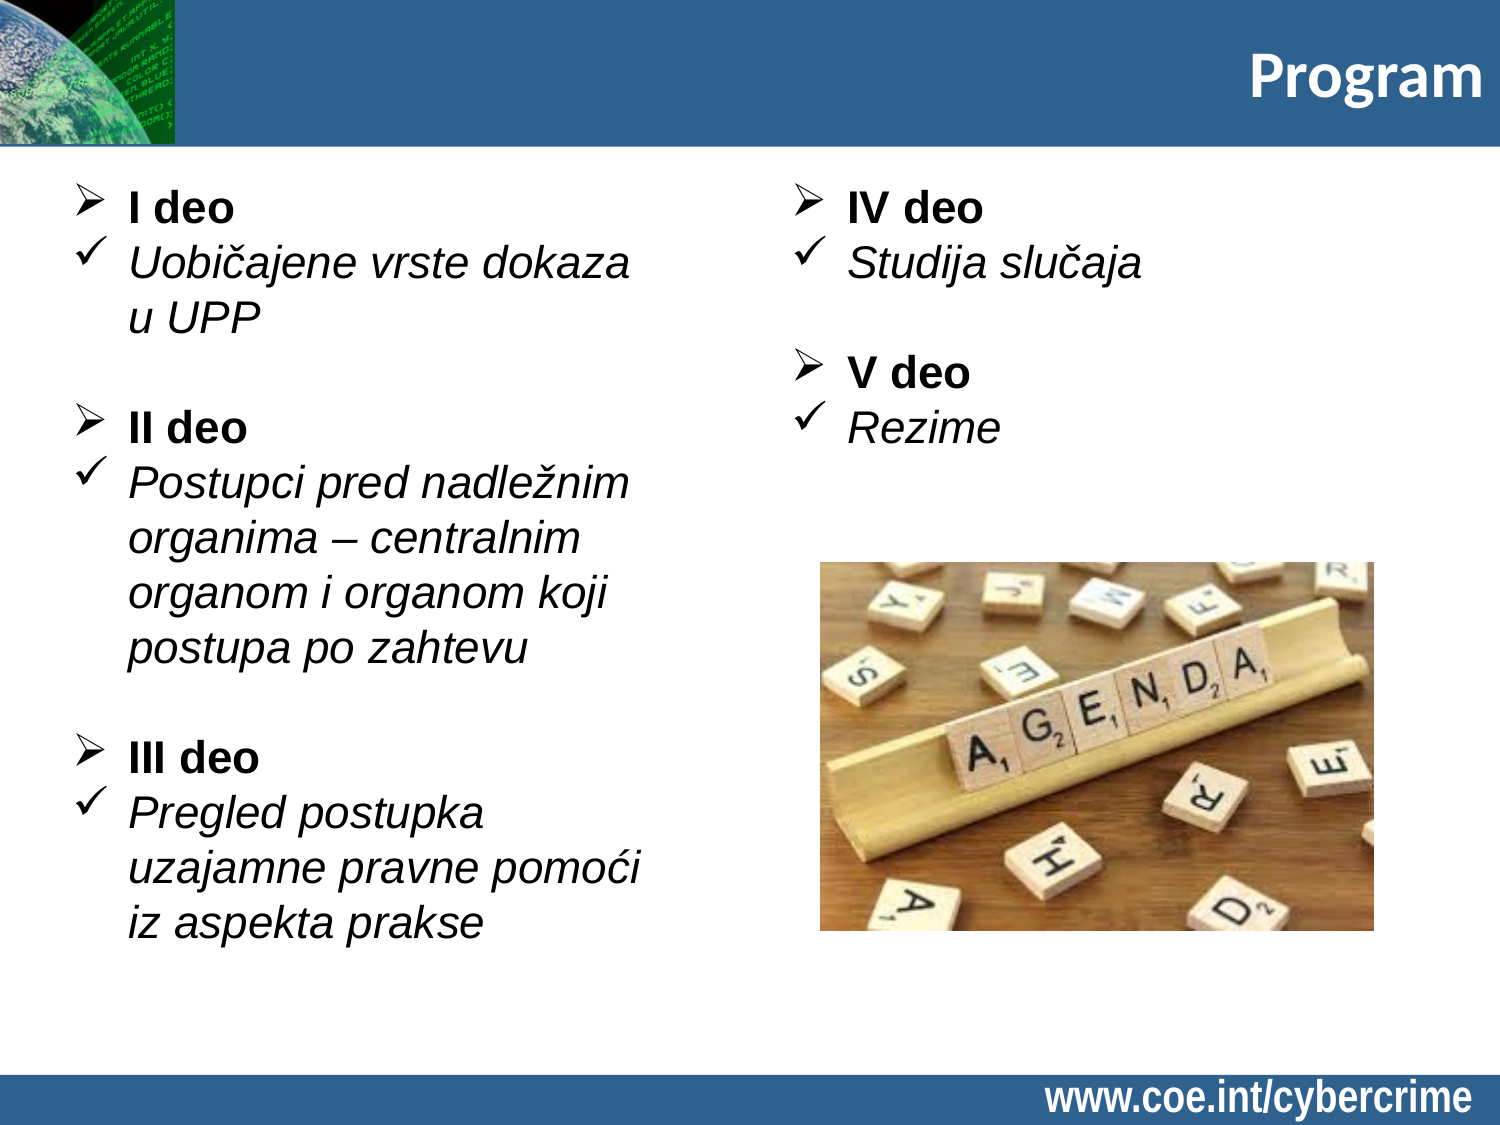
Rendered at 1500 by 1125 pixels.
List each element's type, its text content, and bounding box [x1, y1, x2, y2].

picture [820, 562, 1374, 931]
picture [0, 0, 175, 144]
text_box IV deo Studija slučaja V deo Rezime [776, 170, 1500, 516]
text_box [0, 1073, 1030, 1125]
text_box Program [177, 0, 1500, 149]
text_box I deo Uobičajene vrste dokaza u UPP II deo Postupci pred nadležnim organima – centralnim organom i organom koji postupa po zahtevu III deo Pregled postupka uzajamne pravne pomoći iz aspekta prakse [57, 170, 680, 956]
text_box www.coe.int/cybercrime [1030, 1059, 1500, 1125]
